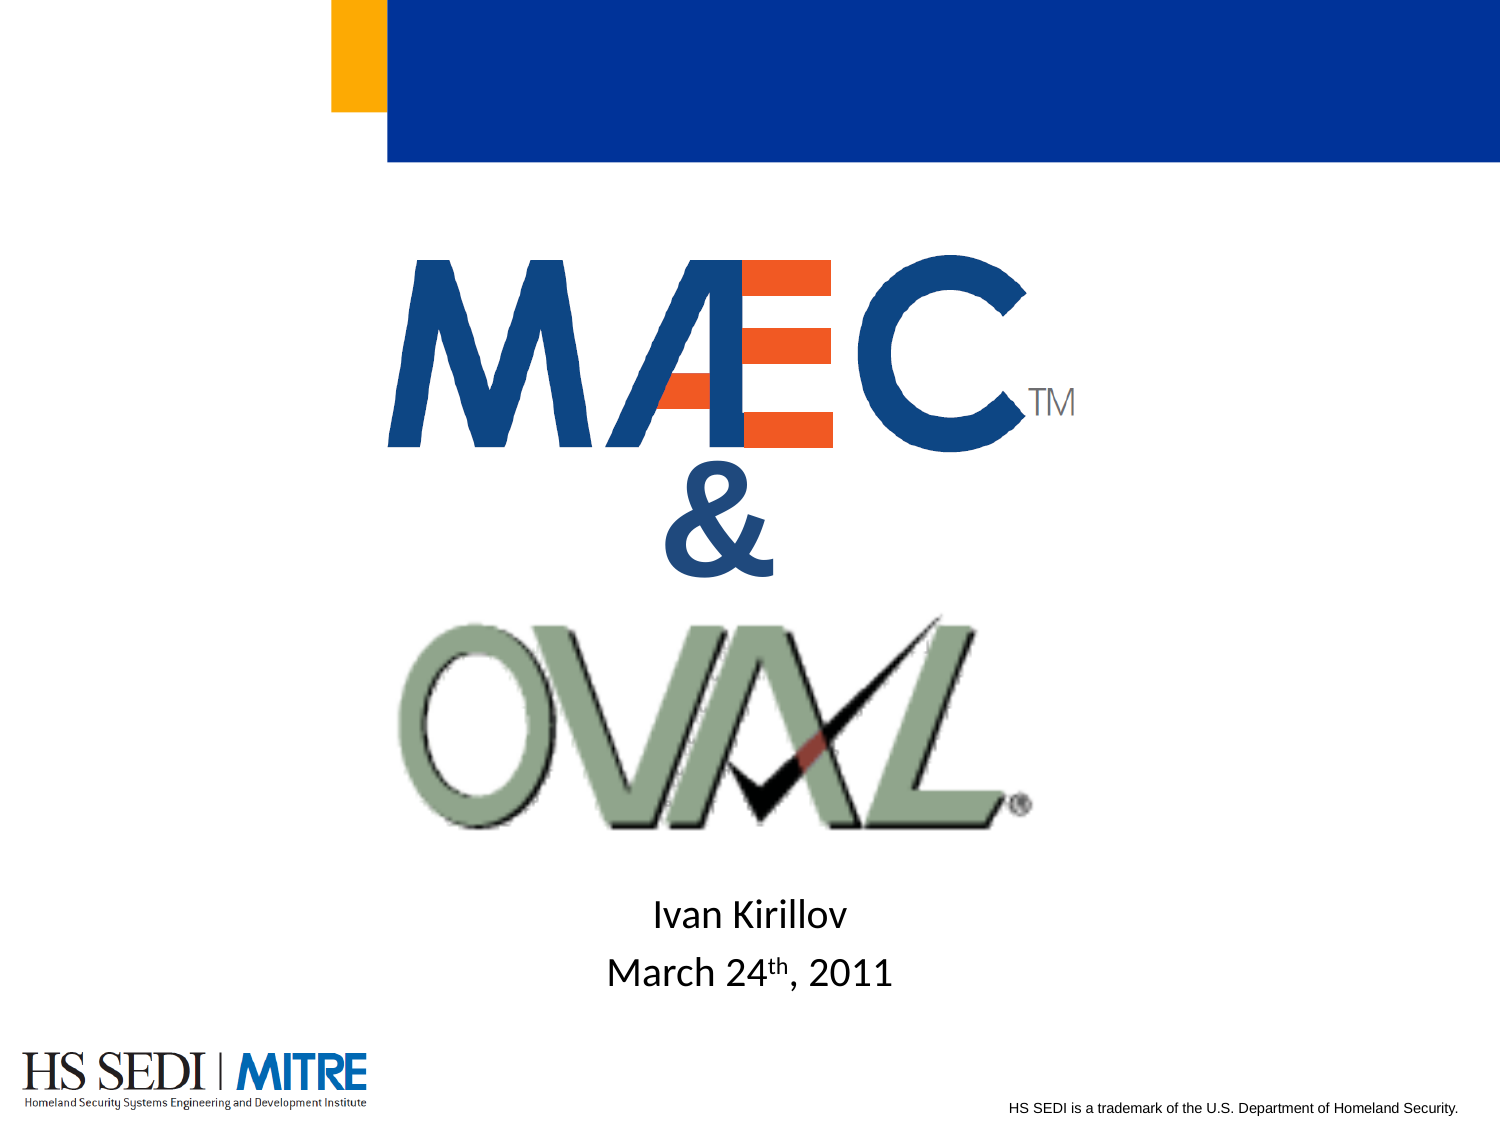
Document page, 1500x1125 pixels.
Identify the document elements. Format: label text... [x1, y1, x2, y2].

subtitle Ivan Kirillov March 24th, 2011 [187, 887, 1313, 1013]
picture [5, 1038, 381, 1119]
picture [374, 599, 1051, 862]
text_box & [362, 549, 1075, 617]
text_box [349, 237, 1113, 475]
